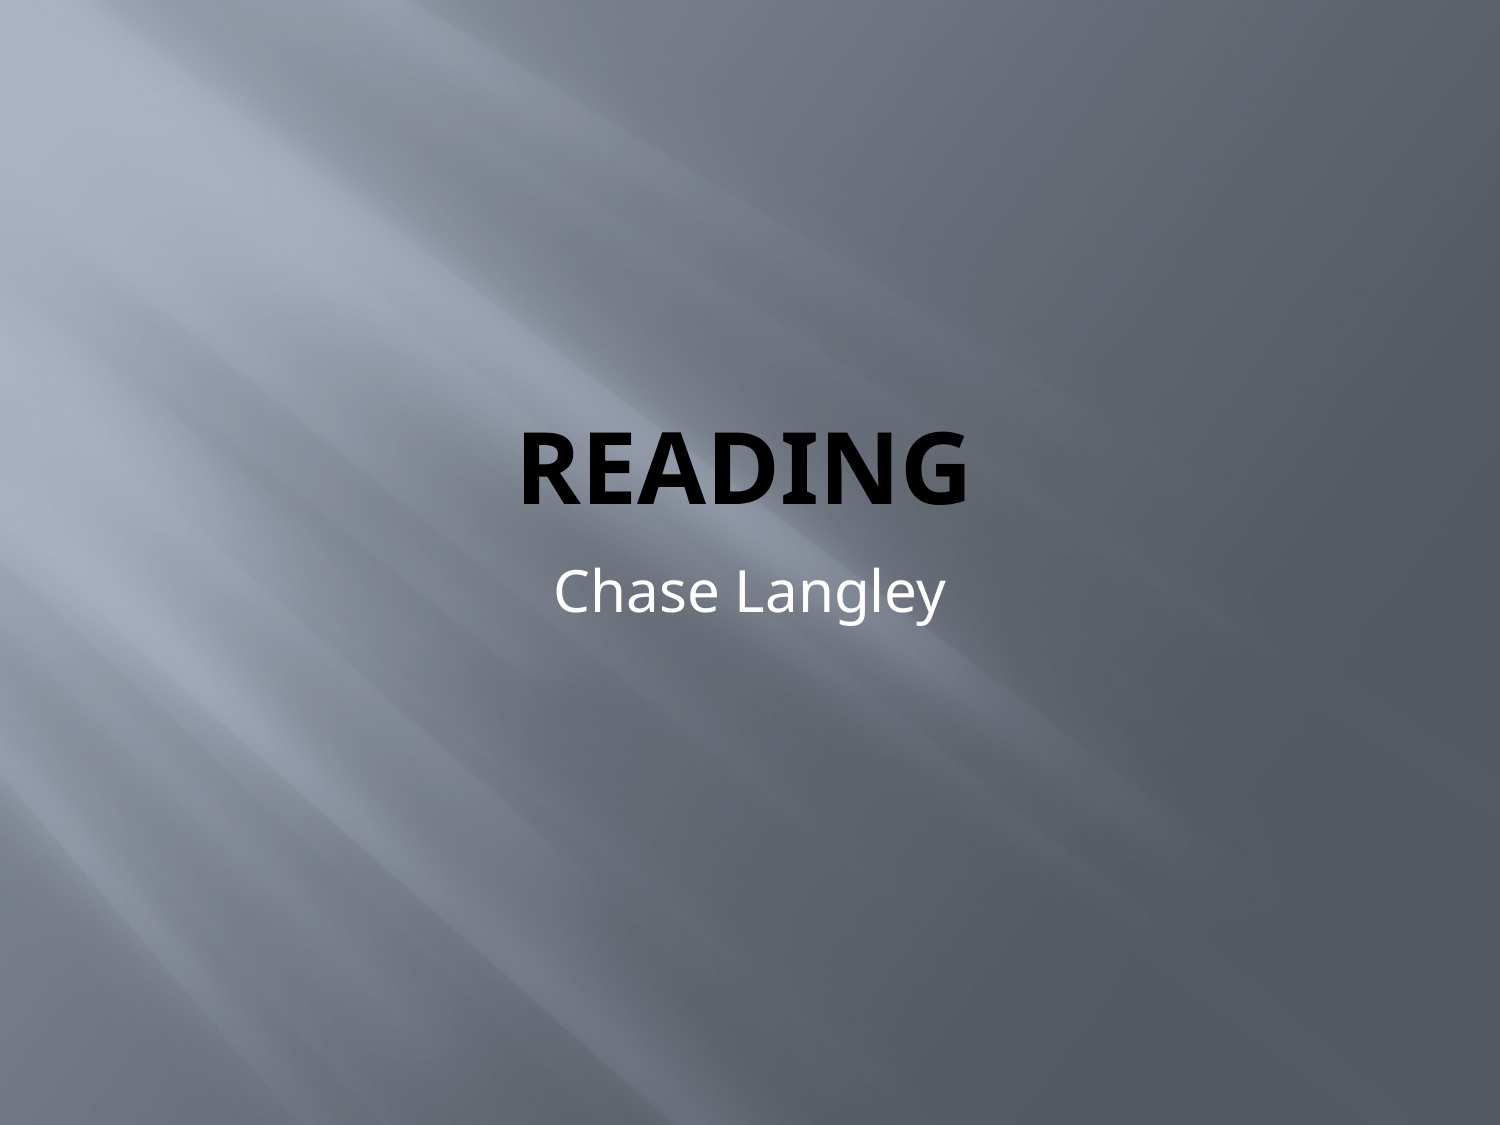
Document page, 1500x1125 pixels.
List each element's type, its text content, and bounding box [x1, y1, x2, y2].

title Reading [69, 224, 1420, 525]
subtitle Chase Langley [225, 546, 1275, 834]
